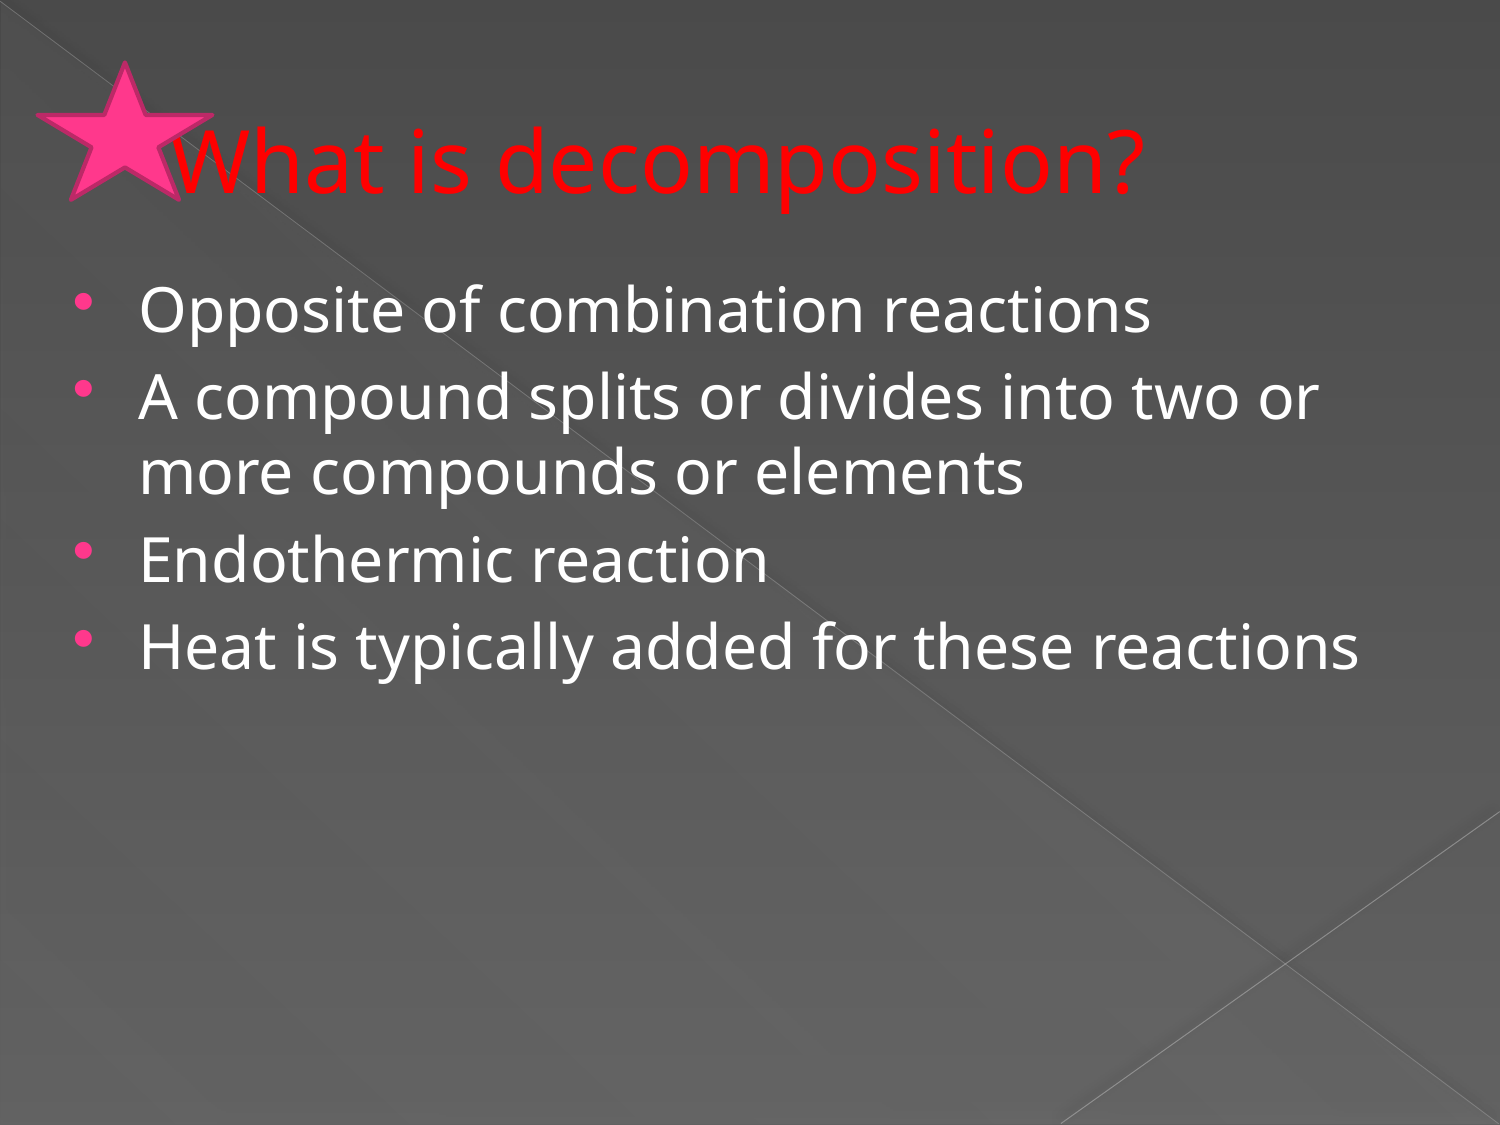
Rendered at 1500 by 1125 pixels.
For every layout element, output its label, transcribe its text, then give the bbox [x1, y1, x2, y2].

list Opposite of combination reactions A compound splits or divides into two or more compounds or elements Endothermic reaction Heat is typically added for these reactions [50, 262, 1400, 1005]
title What is decomposition? [75, 43, 1425, 274]
text_box [35, 60, 215, 202]
